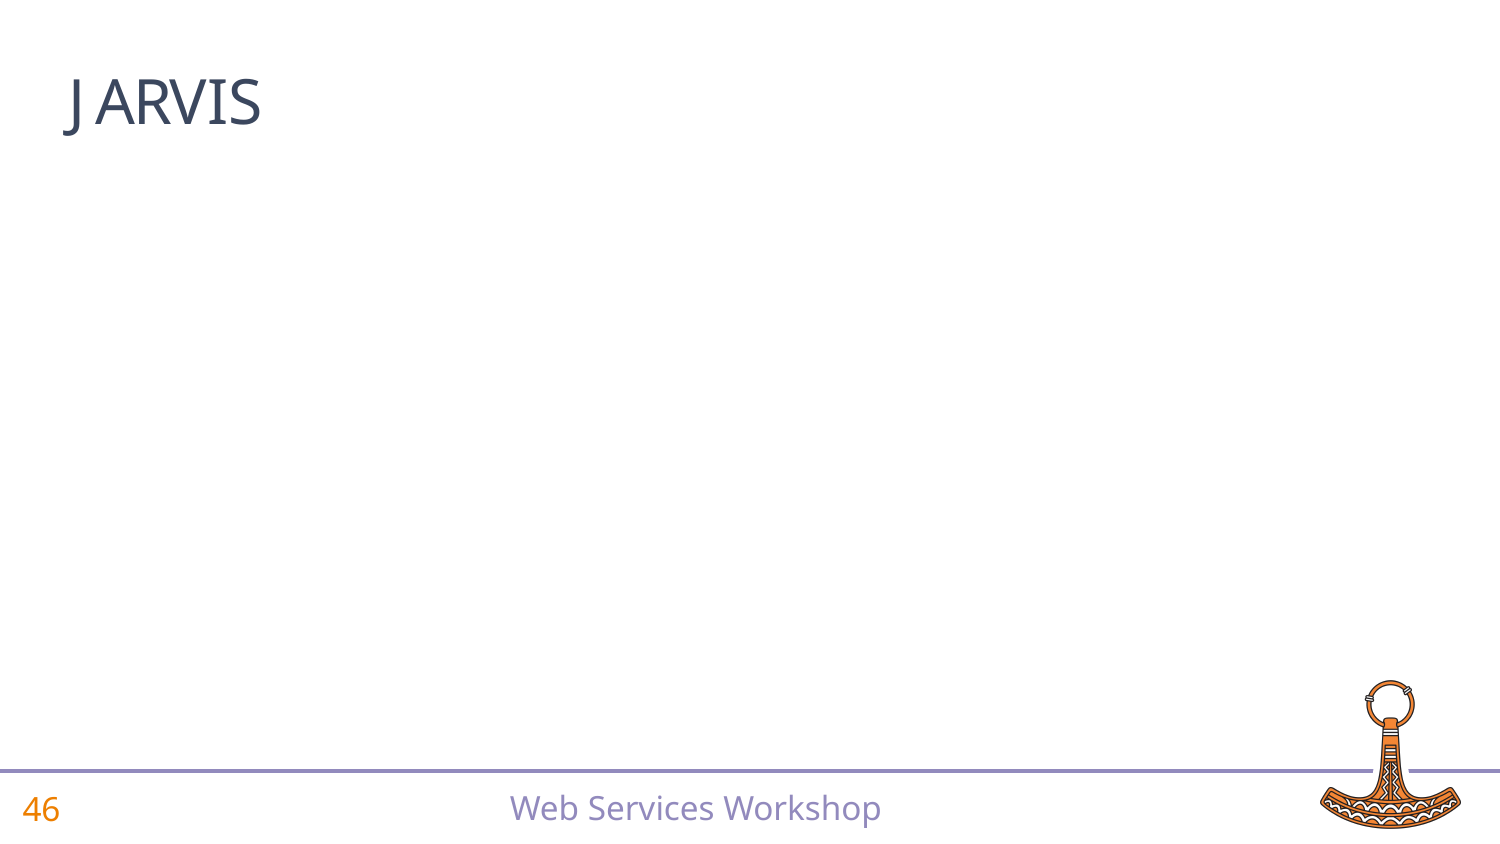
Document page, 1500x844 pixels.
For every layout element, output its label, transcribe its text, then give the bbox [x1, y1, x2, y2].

text_box J [53, 43, 80, 156]
text_box VIS [154, 43, 312, 156]
text_box A [80, 43, 118, 156]
text_box R [118, 43, 154, 156]
picture [1320, 680, 1461, 829]
